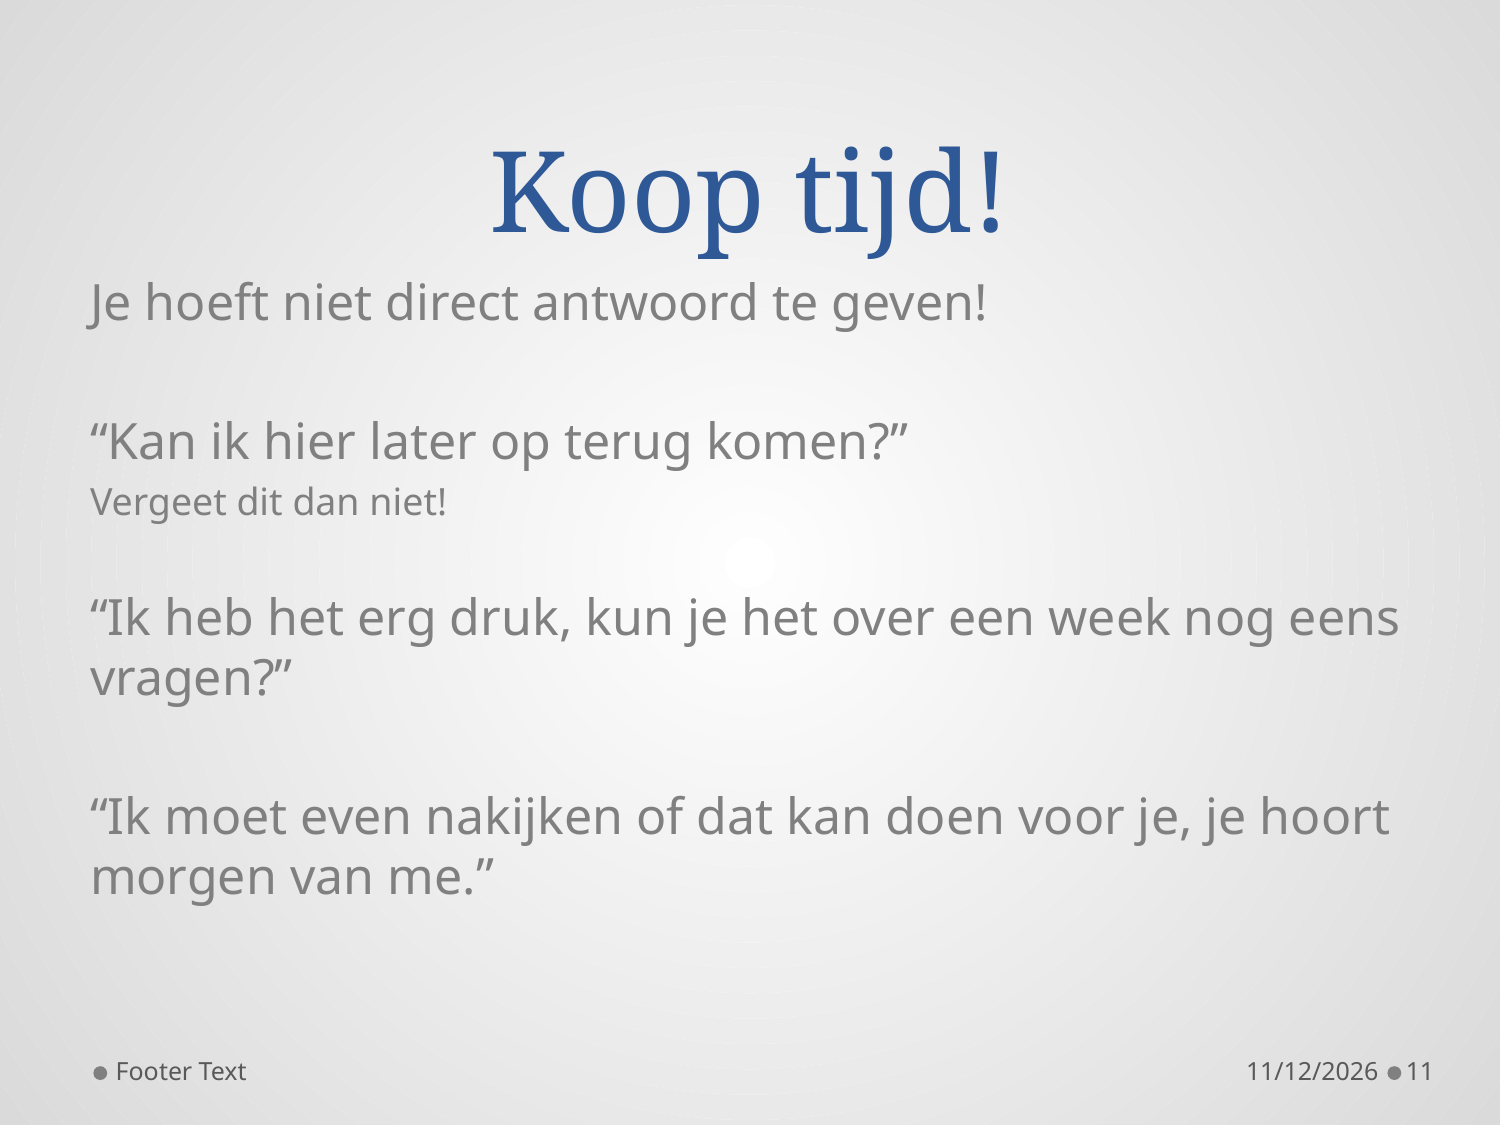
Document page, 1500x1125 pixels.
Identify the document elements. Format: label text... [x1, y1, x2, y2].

title Koop tijd! [75, 0, 1425, 262]
slide_number 11 [1401, 1042, 1494, 1103]
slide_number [1043, 1042, 1386, 1103]
footer Footer Text [108, 1042, 576, 1103]
list Je hoeft niet direct antwoord te geven! “Kan ik hier later op terug komen?” Vergeet dit dan niet! “Ik heb het erg druk, kun je het over een week nog eens vragen?” “Ik moet even nakijken of dat kan doen voor je, je hoort morgen van me.” [75, 262, 1425, 1005]
